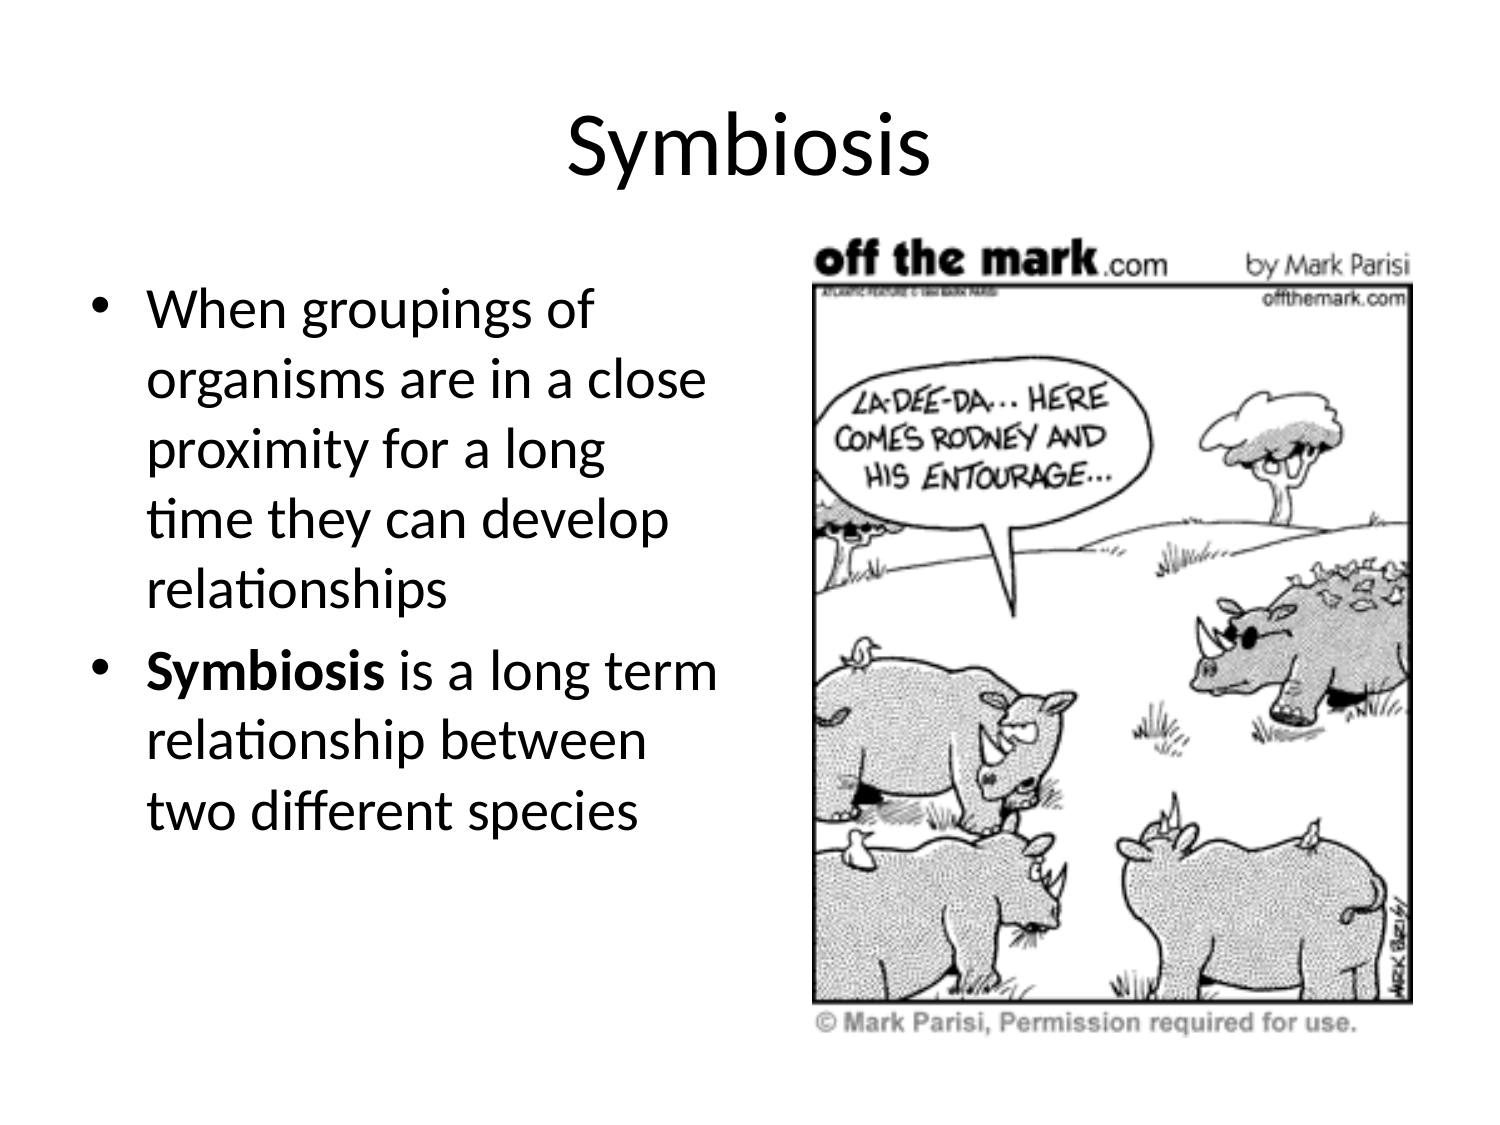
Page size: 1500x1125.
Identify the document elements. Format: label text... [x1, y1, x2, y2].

list When groupings of organisms are in a close proximity for a long time they can develop relationships Symbiosis is a long term relationship between two different species [75, 262, 738, 1005]
picture [812, 237, 1413, 1038]
title Symbiosis [75, 45, 1425, 233]
